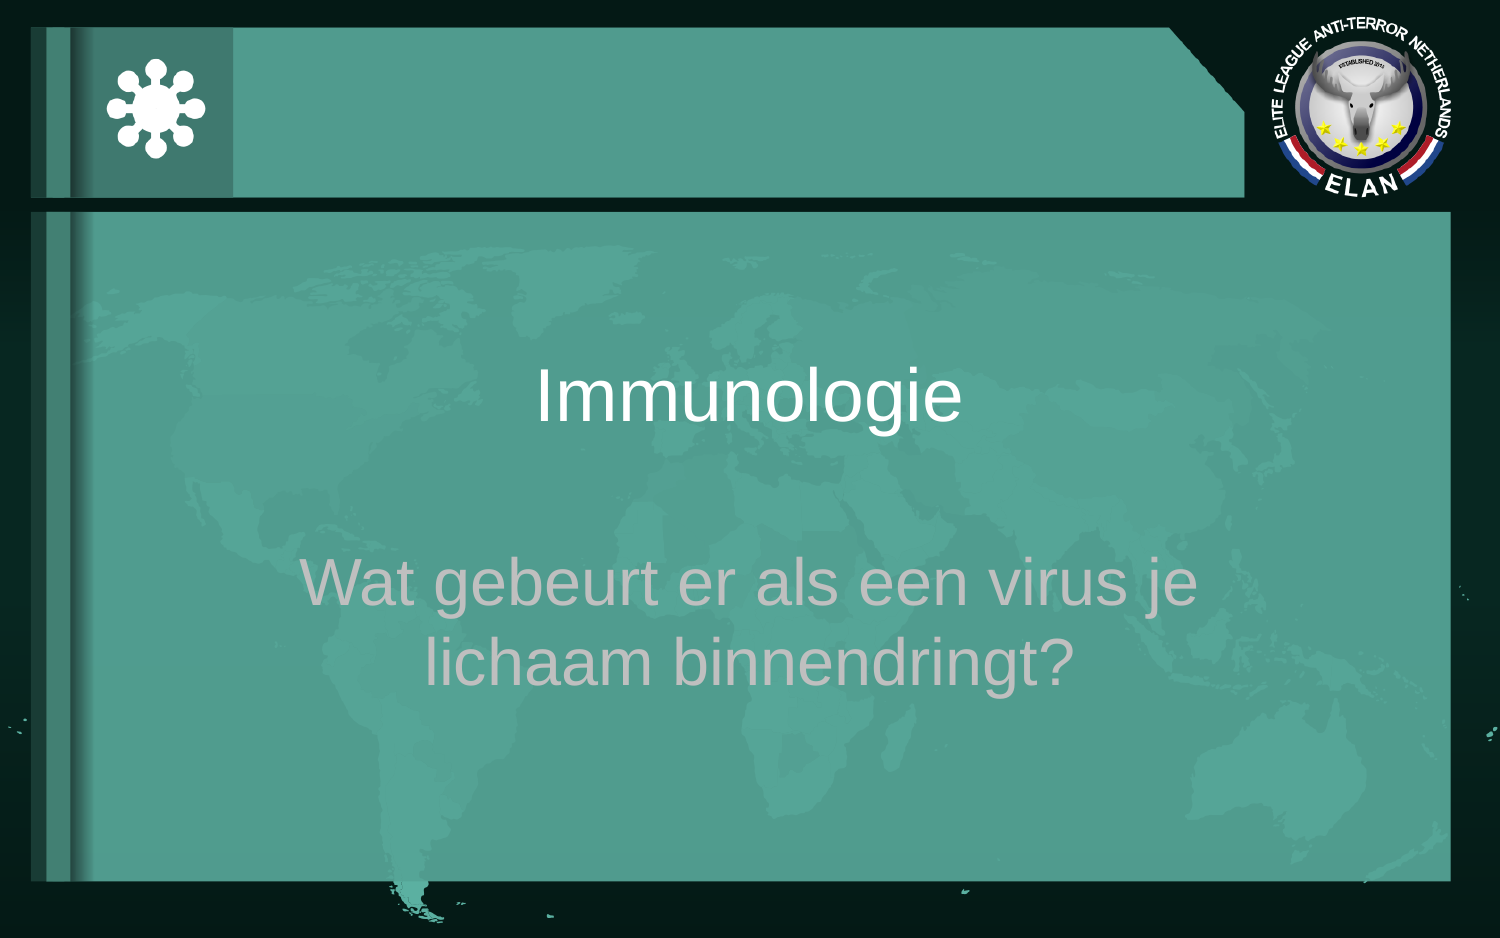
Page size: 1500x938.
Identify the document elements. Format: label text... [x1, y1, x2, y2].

picture [0, 0, 1500, 938]
subtitle Wat gebeurt er als een virus je lichaam binnendringt? [225, 531, 1275, 771]
title Immunologie [112, 291, 1388, 493]
